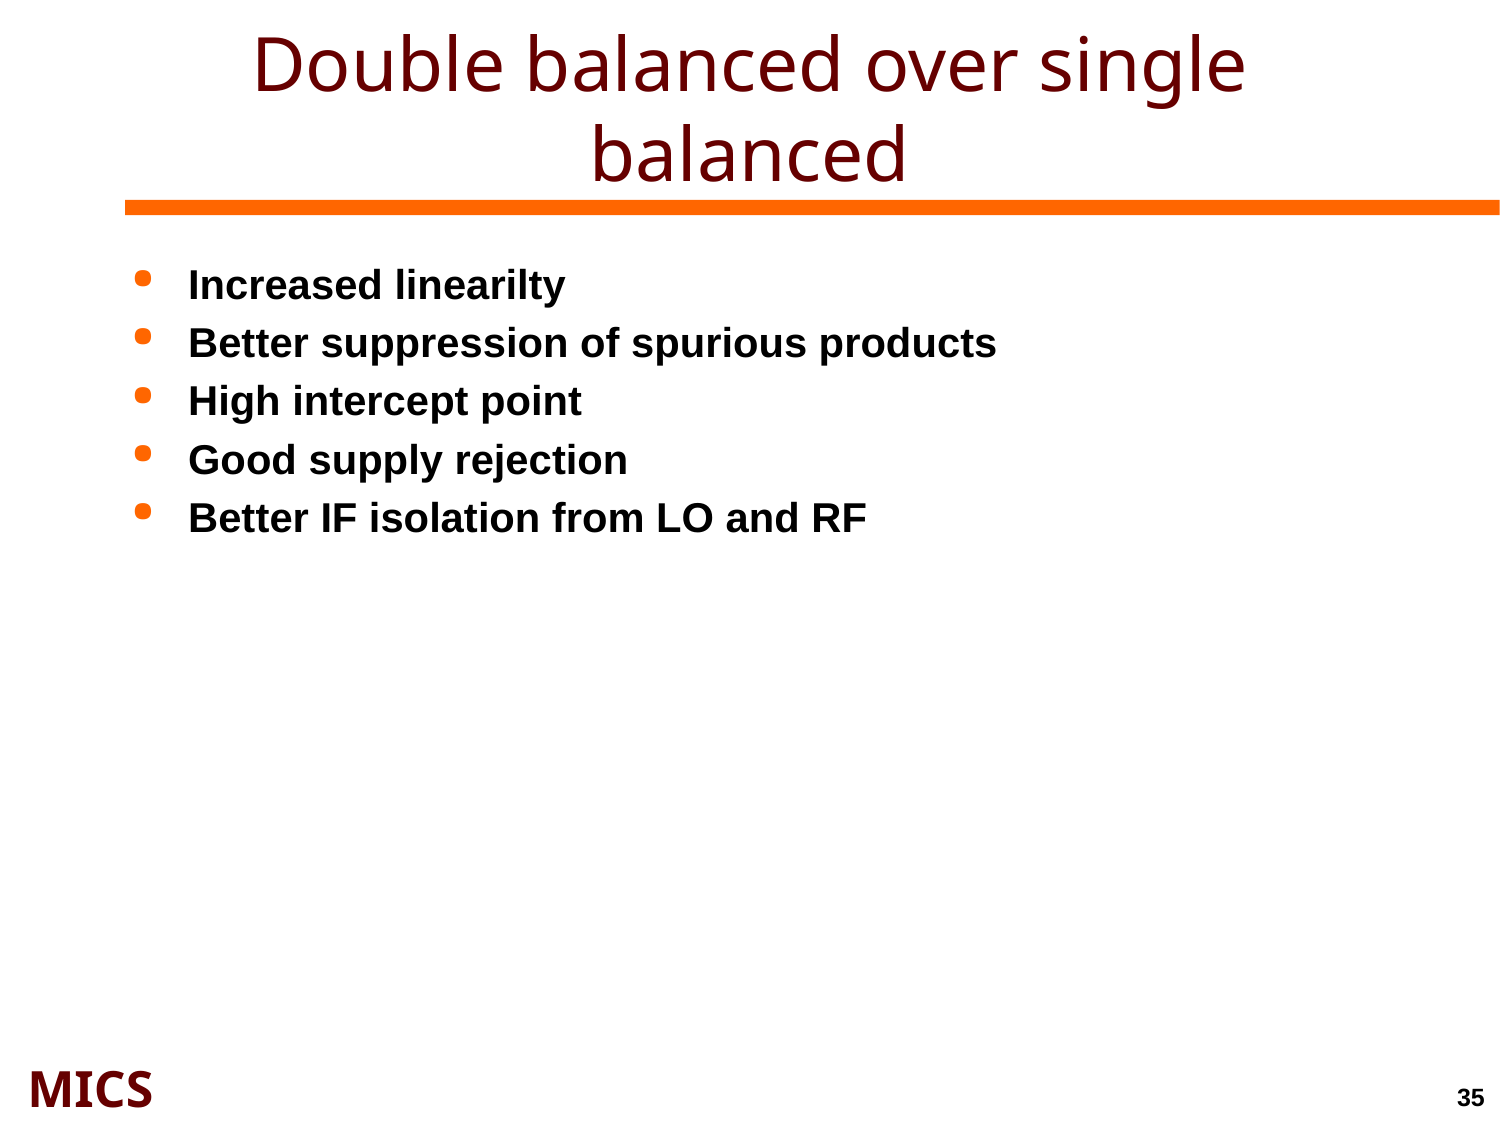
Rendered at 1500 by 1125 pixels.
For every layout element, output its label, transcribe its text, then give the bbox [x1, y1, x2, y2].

slide_number 35 [1425, 1067, 1500, 1125]
list Increased linearilty Better suppression of spurious products High intercept point Good supply rejection Better IF isolation from LO and RF [116, 249, 1392, 926]
title Double balanced over single balanced [112, 12, 1388, 201]
